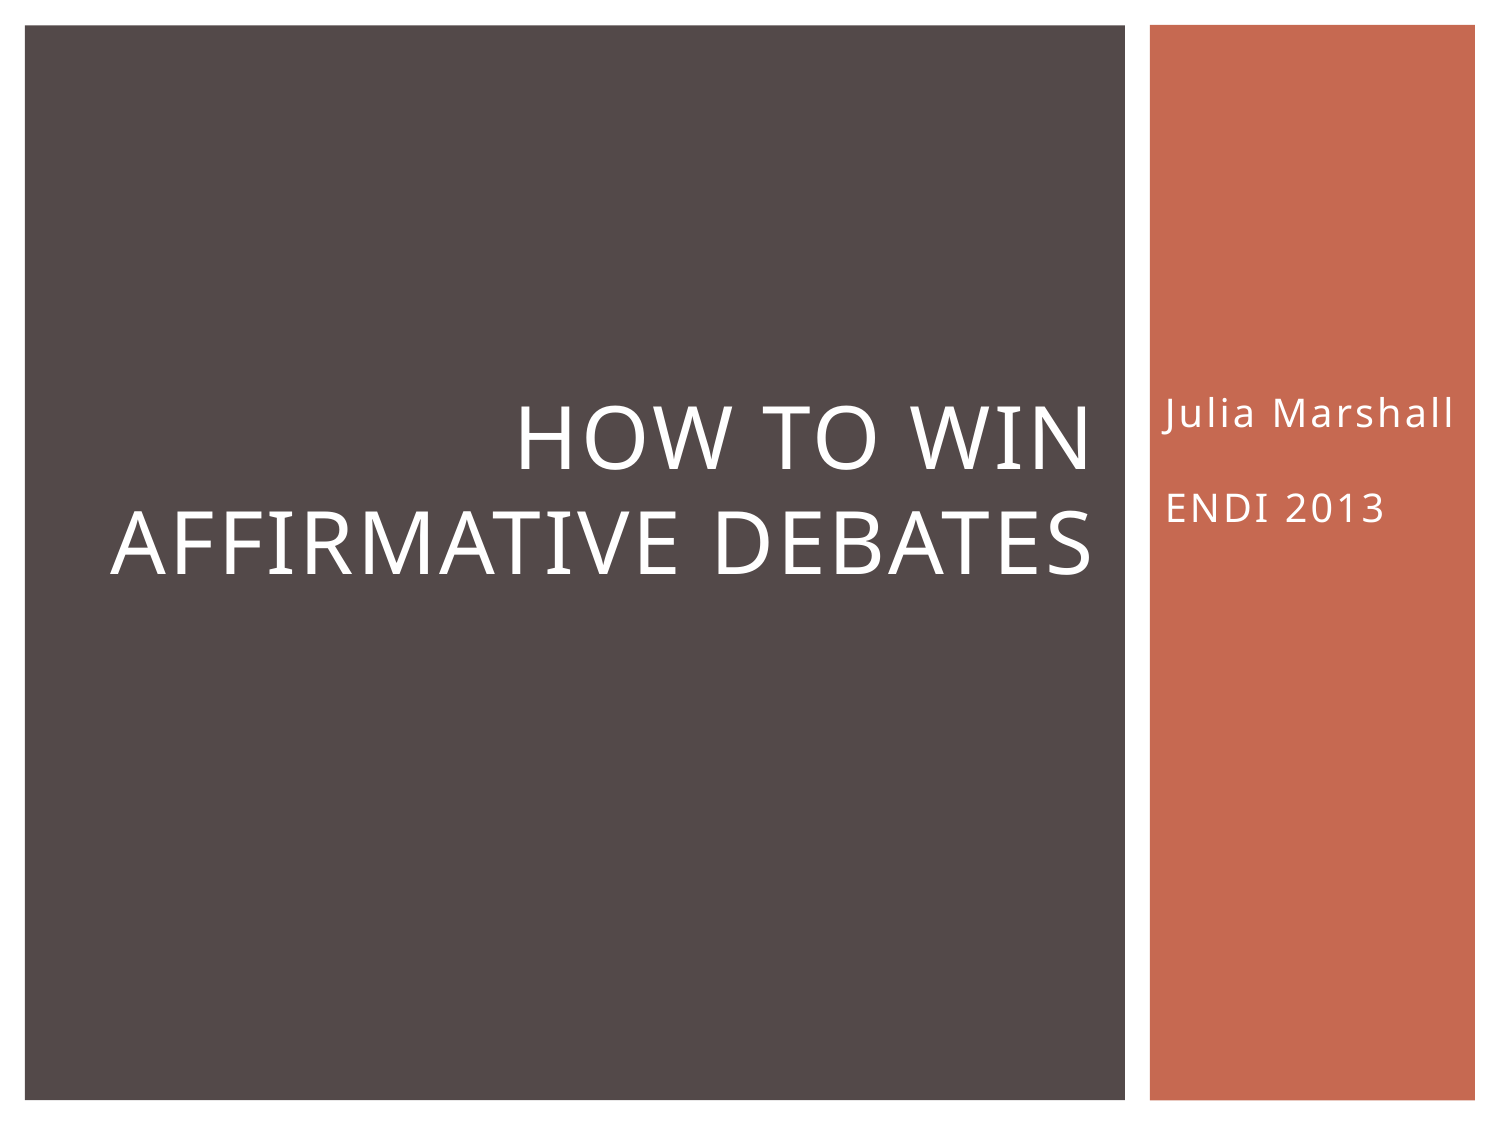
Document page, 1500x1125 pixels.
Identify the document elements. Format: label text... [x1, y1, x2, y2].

subtitle Julia Marshall ENDI 2013 [1149, 336, 1475, 637]
title How to win affirmative debates [75, 336, 1113, 637]
